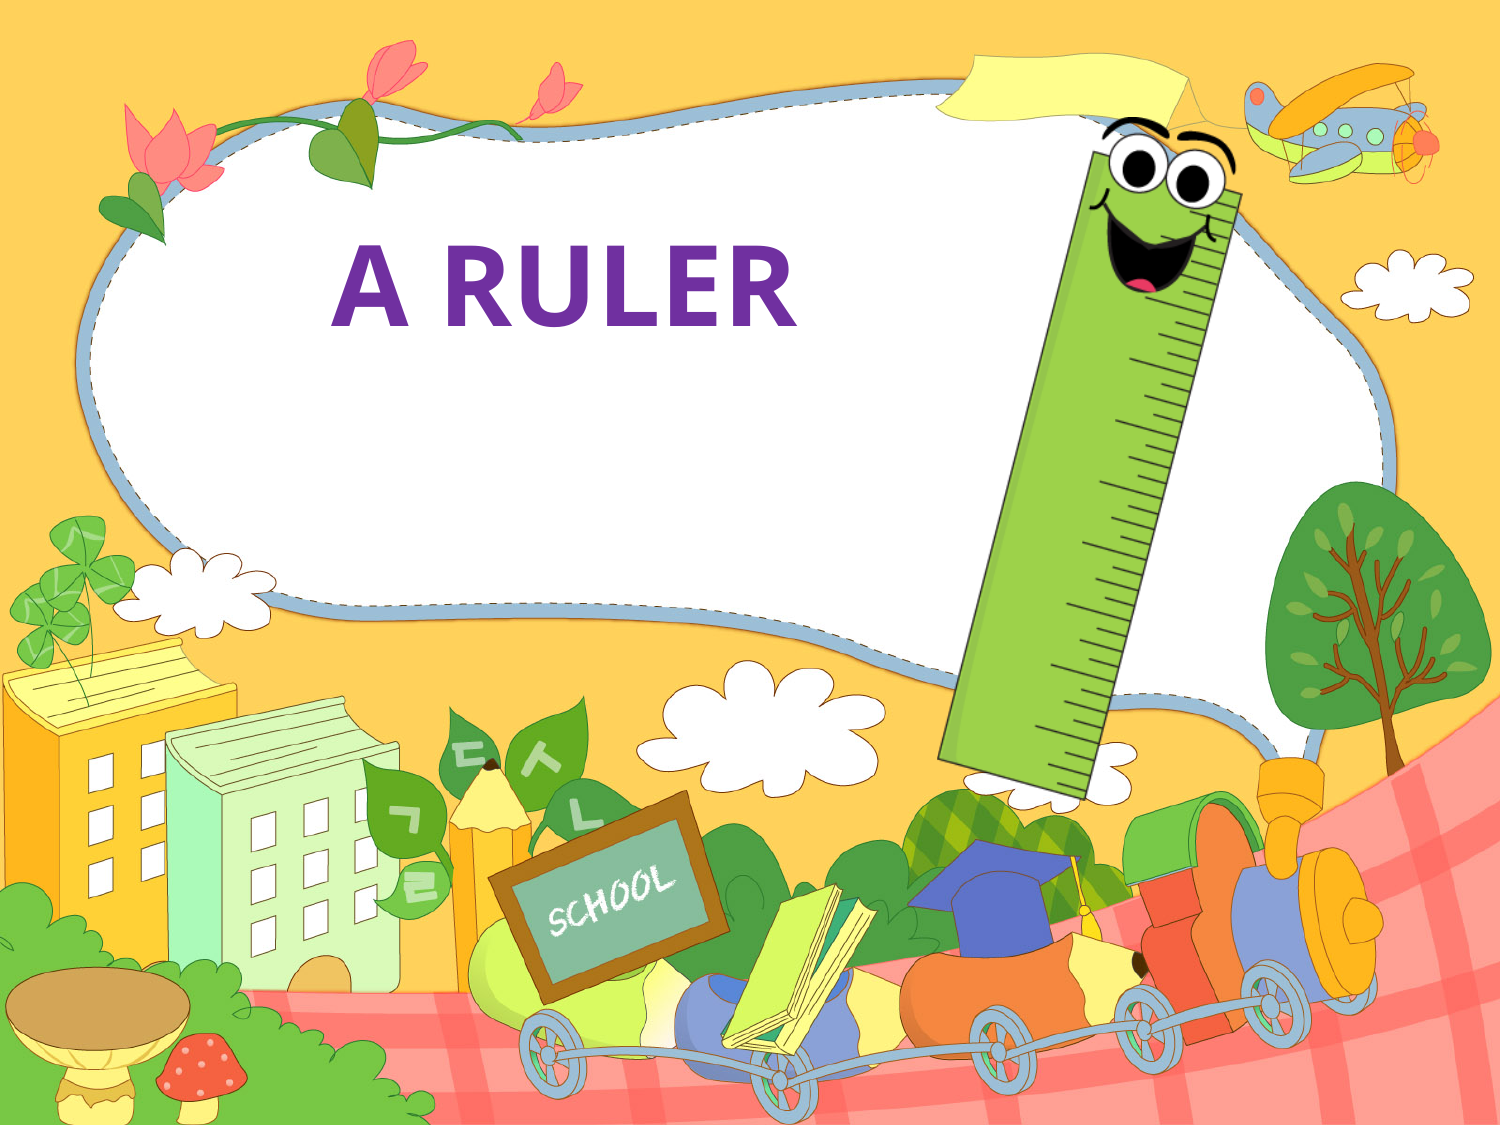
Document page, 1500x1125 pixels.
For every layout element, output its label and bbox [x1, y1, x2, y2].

list [937, 116, 1243, 802]
picture [0, 0, 1500, 1125]
